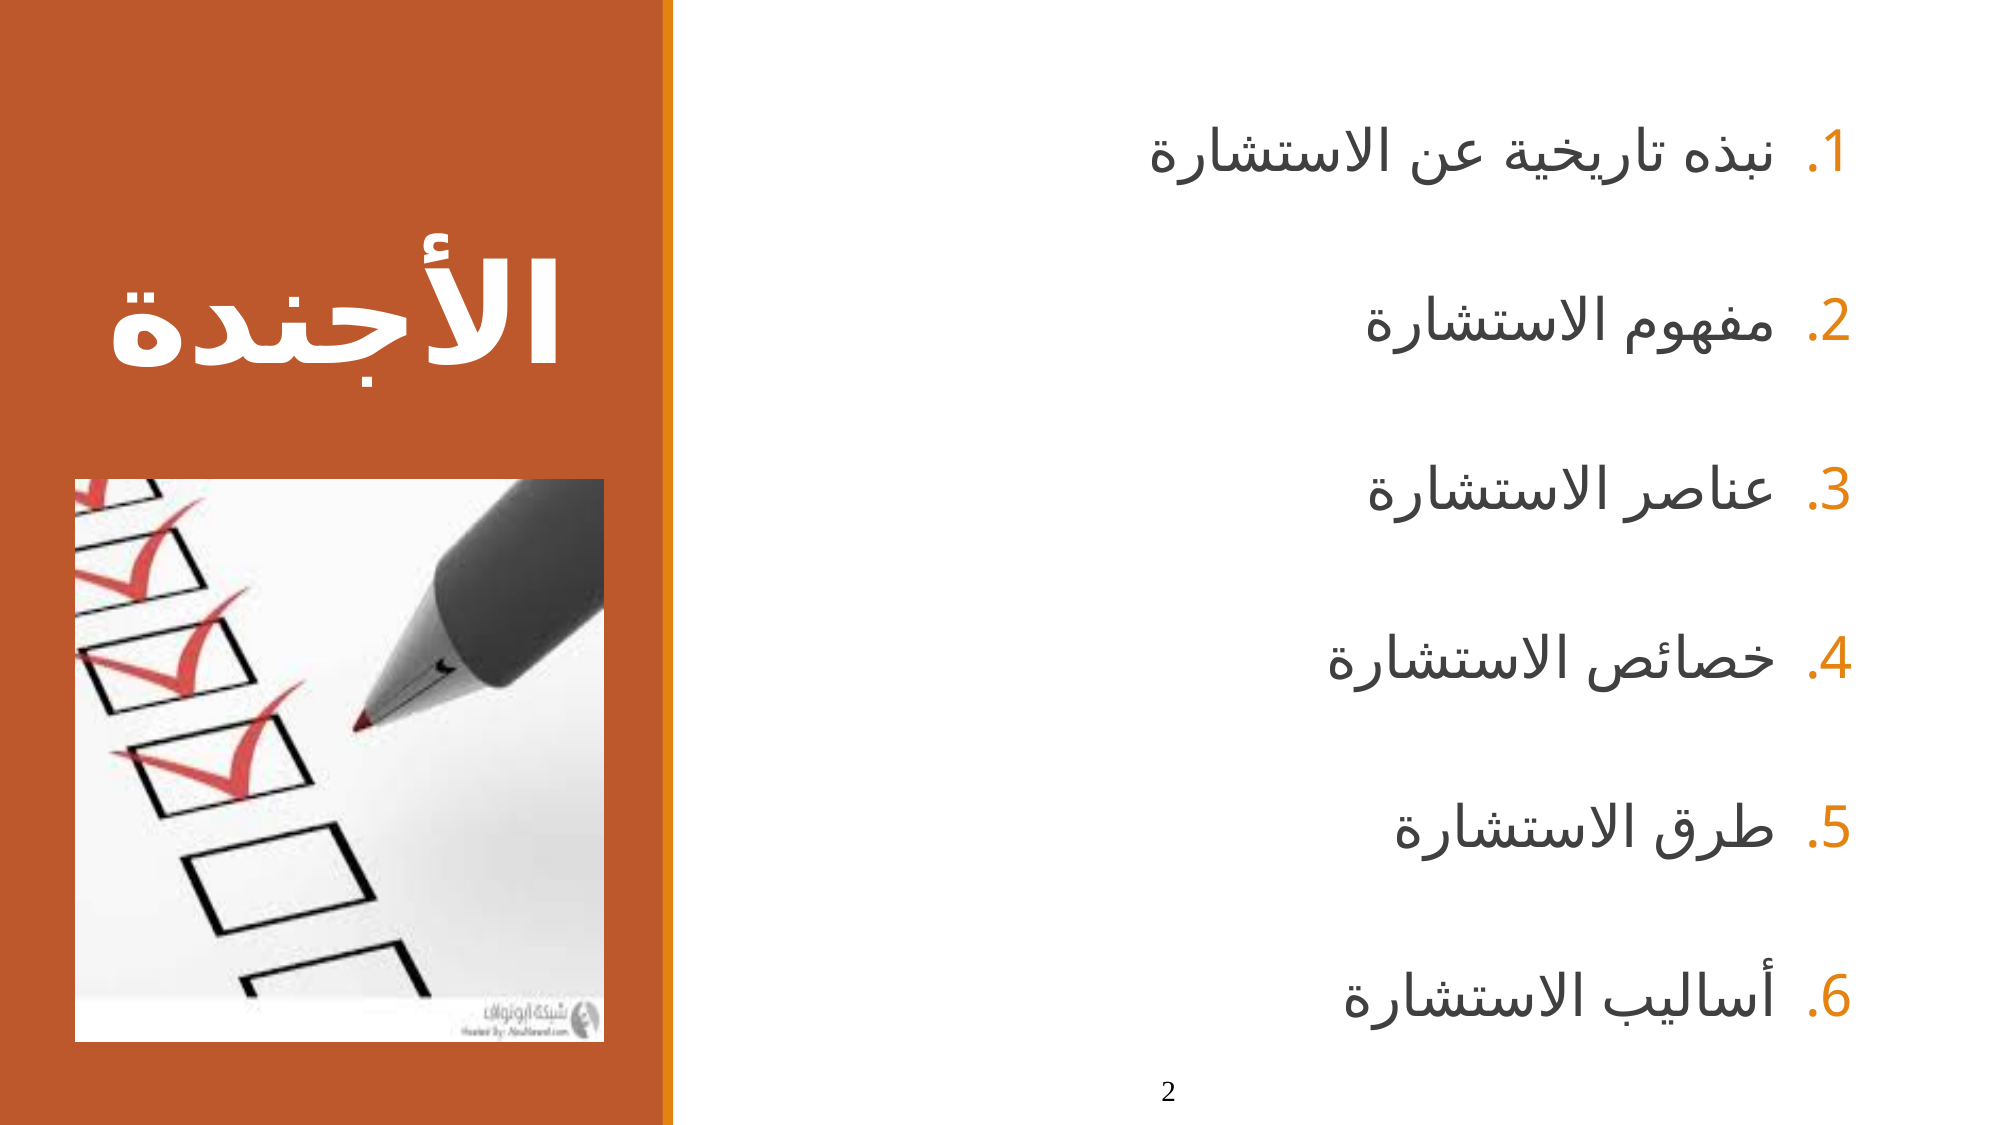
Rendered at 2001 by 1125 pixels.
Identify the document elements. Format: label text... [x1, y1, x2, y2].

list نبذه تاريخية عن الاستشارة مفهوم الاستشارة عناصر الاستشارة خصائص الاستشارة طرق الاستشارة أساليب الاستشارة [787, 35, 1853, 1125]
title الأجندة [75, 97, 600, 400]
footer 2 [787, 1059, 1550, 1120]
picture [74, 479, 604, 1043]
